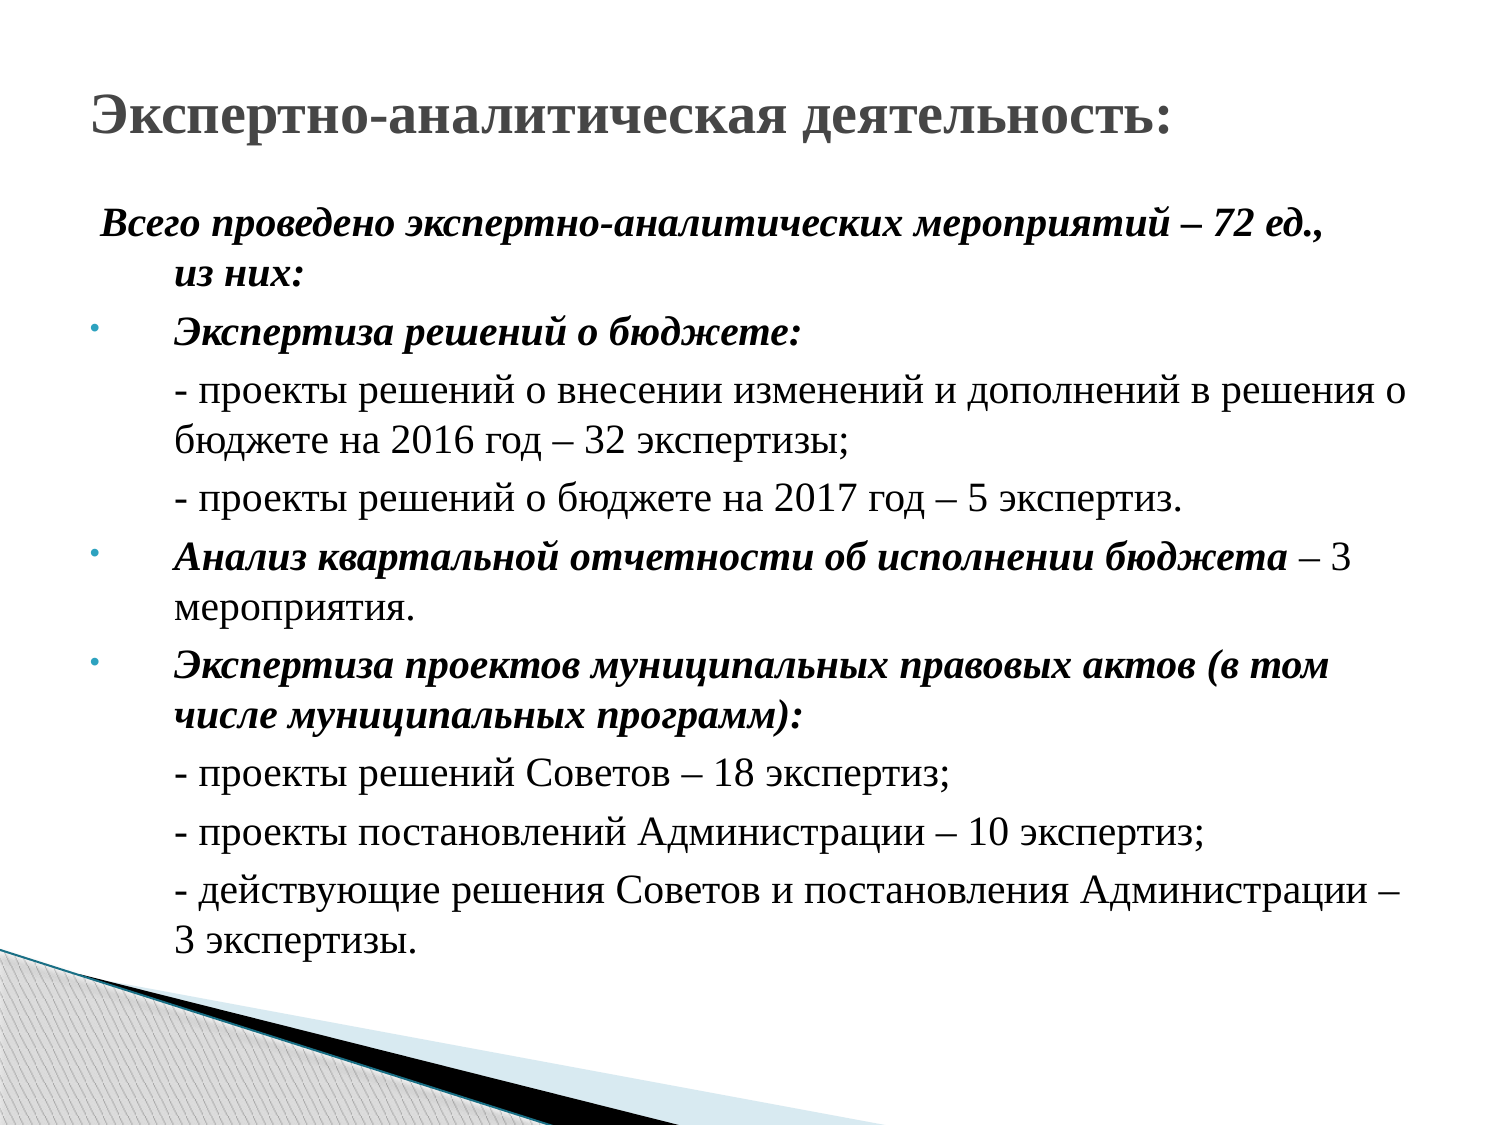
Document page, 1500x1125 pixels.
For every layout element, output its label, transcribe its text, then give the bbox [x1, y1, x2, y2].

list Всего проведено экспертно-аналитических мероприятий – 72 ед., из них: Экспертиза решений о бюджете: - проекты решений о внесении изменений и дополнений в решения о бюджете на 2016 год – 32 экспертизы; - проекты решений о бюджете на 2017 год – 5 экспертиз. Анализ квартальной отчетности об исполнении бюджета – 3 мероприятия. Экспертиза проектов муниципальных правовых актов (в том числе муниципальных программ): - проекты решений Советов – 18 экспертиз; - проекты постановлений Администрации – 10 экспертиз; - действующие решения Советов и постановления Администрации – 3 экспертизы. [75, 187, 1425, 1005]
title Экспертно-аналитическая деятельность: [75, 45, 1425, 176]
